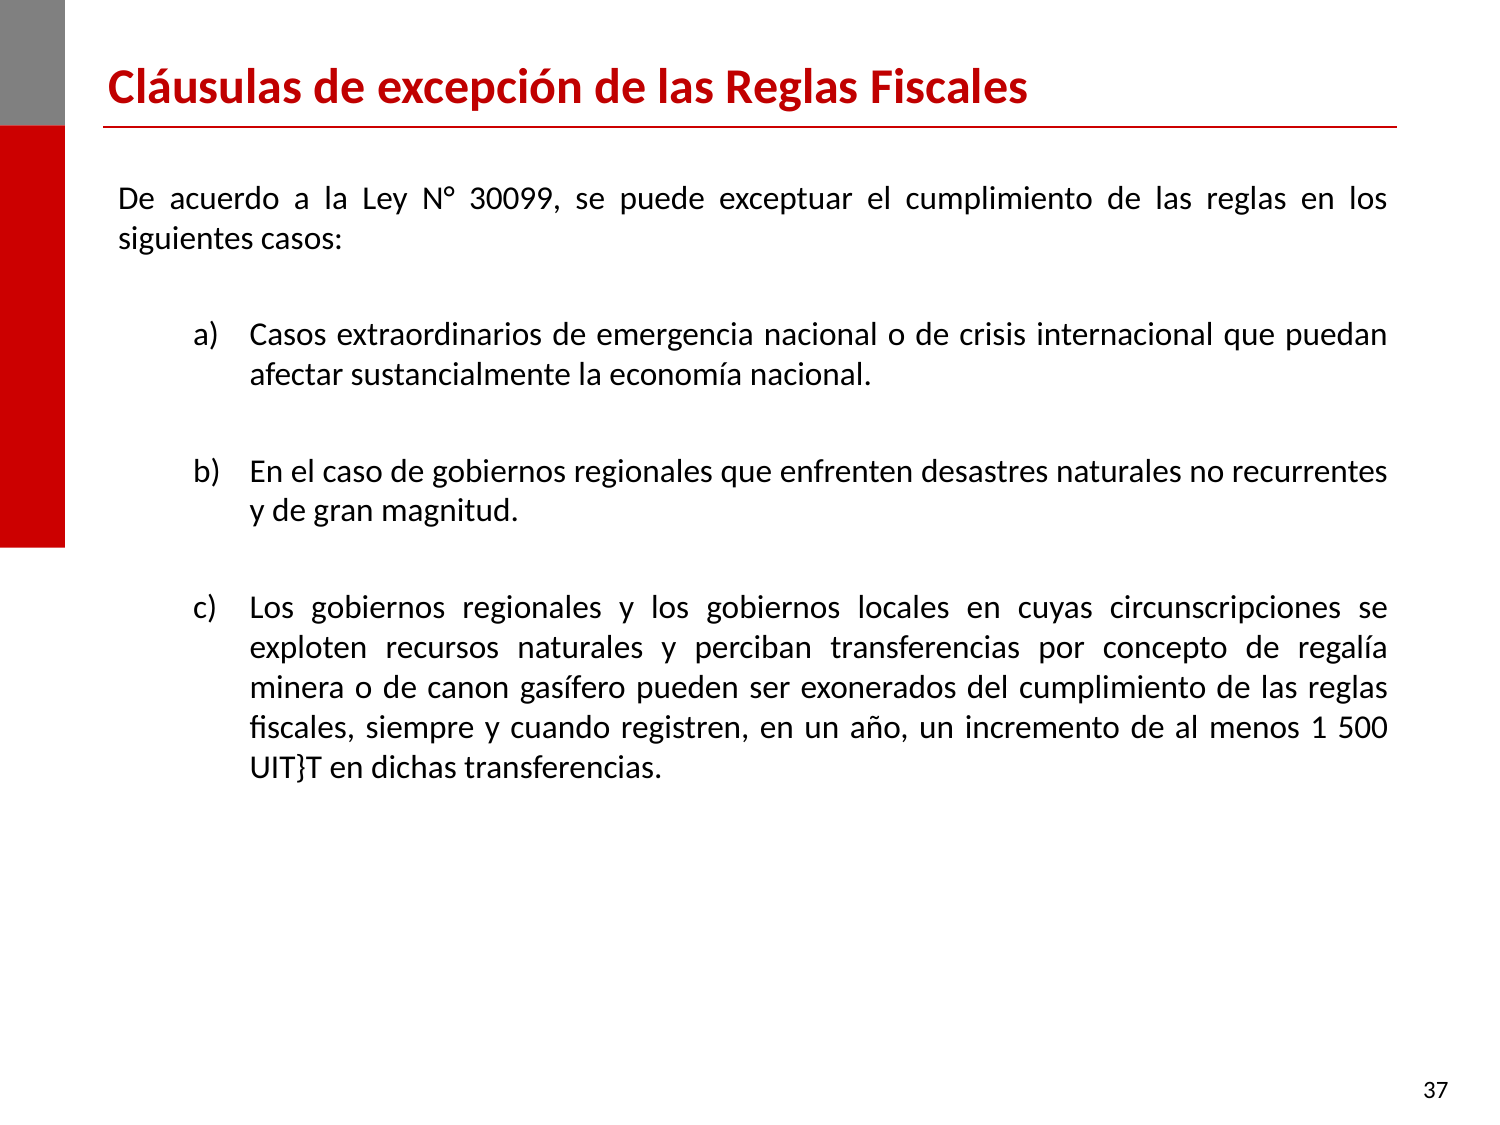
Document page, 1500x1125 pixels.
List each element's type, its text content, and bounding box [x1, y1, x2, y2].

text_box De acuerdo a la Ley N° 30099, se puede exceptuar el cumplimiento de las reglas en los siguientes casos: Casos extraordinarios de emergencia nacional o de crisis internacional que puedan afectar sustancialmente la economía nacional. En el caso de gobiernos regionales que enfrenten desastres naturales no recurrentes y de gran magnitud. Los gobiernos regionales y los gobiernos locales en cuyas circunscripciones se exploten recursos naturales y perciban transferencias por concepto de regalía minera o de canon gasífero pueden ser exonerados del cumplimiento de las reglas fiscales, siempre y cuando registren, en un año, un incremento de al menos 1 500 UIT}T en dichas transferencias. [103, 168, 1405, 793]
text_box Cláusulas de excepción de las Reglas Fiscales [93, 46, 1370, 121]
